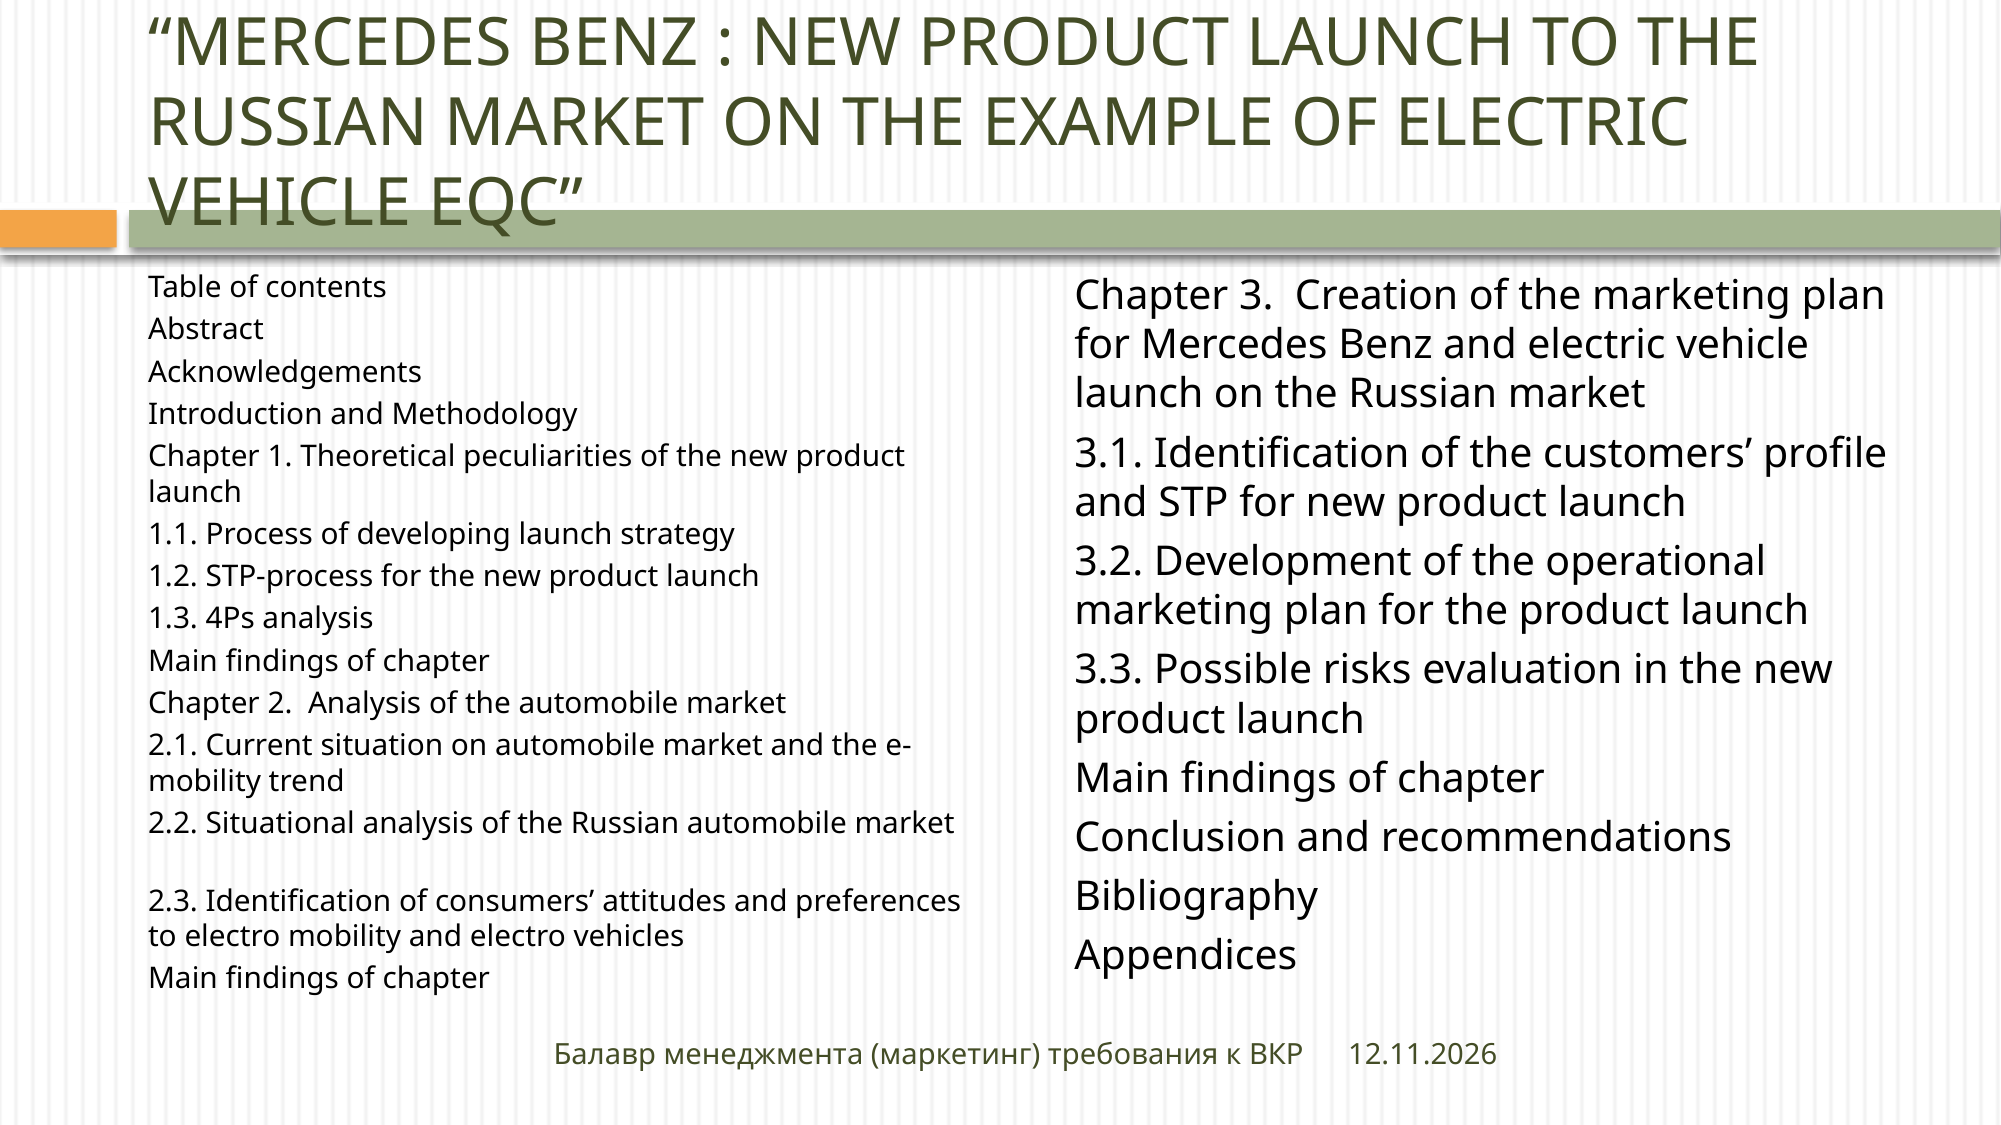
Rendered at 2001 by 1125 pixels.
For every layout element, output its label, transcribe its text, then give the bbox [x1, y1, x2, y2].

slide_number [1333, 1025, 1917, 1085]
footer Балавр менеджмента (маркетинг) требования к ВКР [133, 1024, 1319, 1085]
list Chapter 3. Creation of the marketing plan for Mercedes Benz and electric vehicle launch on the Russian market 3.1. Identification of the customers’ profile and STP for new product launch 3.2. Development of the operational marketing plan for the product launch 3.3. Possible risks evaluation in the new product launch Main findings of chapter Conclusion and recommendations Bibliography Appendices [1059, 260, 1910, 1011]
title “MERCEDES BENZ : NEW PRODUCT LAUNCH TO THE RUSSIAN MARKET ON THE EXAMPLE OF ELECTRIC VEHICLE EQC” [133, 37, 1917, 200]
list Table of contents Abstract Acknowledgements Introduction and Methodology Chapter 1. Theoretical peculiarities of the new product launch 1.1. Process of developing launch strategy 1.2. STP-process for the new product launch 1.3. 4Ps analysis Main findings of chapter Chapter 2. Analysis of the automobile market 2.1. Current situation on automobile market and the e-mobility trend 2.2. Situational analysis of the Russian automobile market 2.3. Identification of consumers’ attitudes and preferences to electro mobility and electro vehicles Main findings of chapter [133, 260, 984, 1011]
